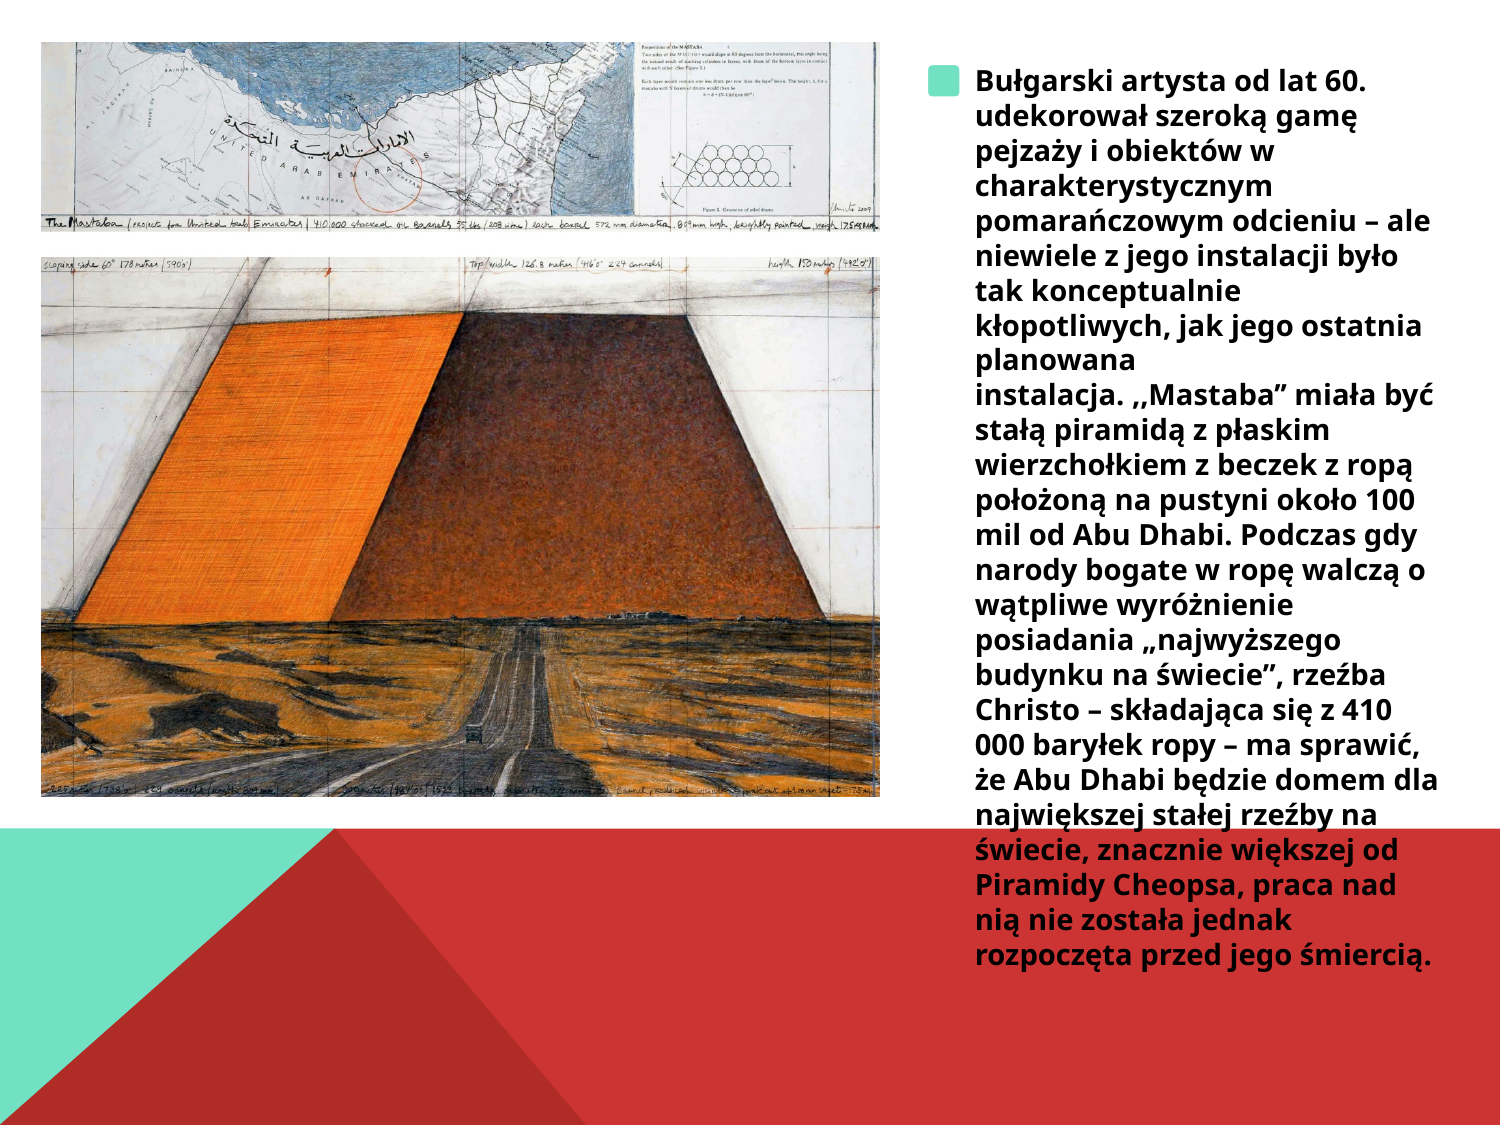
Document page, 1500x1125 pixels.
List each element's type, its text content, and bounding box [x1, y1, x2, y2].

text_box [924, 61, 964, 101]
picture [40, 42, 881, 798]
list Bułgarski artysta od lat 60. udekorował szeroką gamę pejzaży i obiektów w charakterystycznym pomarańczowym odcieniu – ale niewiele z jego instalacji było tak konceptualnie kłopotliwych, jak jego ostatnia planowana instalacja. ,,Mastaba’’ miała być stałą piramidą z płaskim wierzchołkiem z beczek z ropą położoną na pustyni około 100 mil od Abu Dhabi. Podczas gdy narody bogate w ropę walczą o wątpliwe wyróżnienie posiadania „najwyższego budynku na świecie”, rzeźba Christo – składająca się z 410 000 baryłek ropy – ma sprawić, że Abu Dhabi będzie domem dla największej stałej rzeźby na świecie, znacznie większej od Piramidy Cheopsa, praca nad nią nie została jednak rozpoczęta przed jego śmiercią. [903, 54, 1459, 768]
